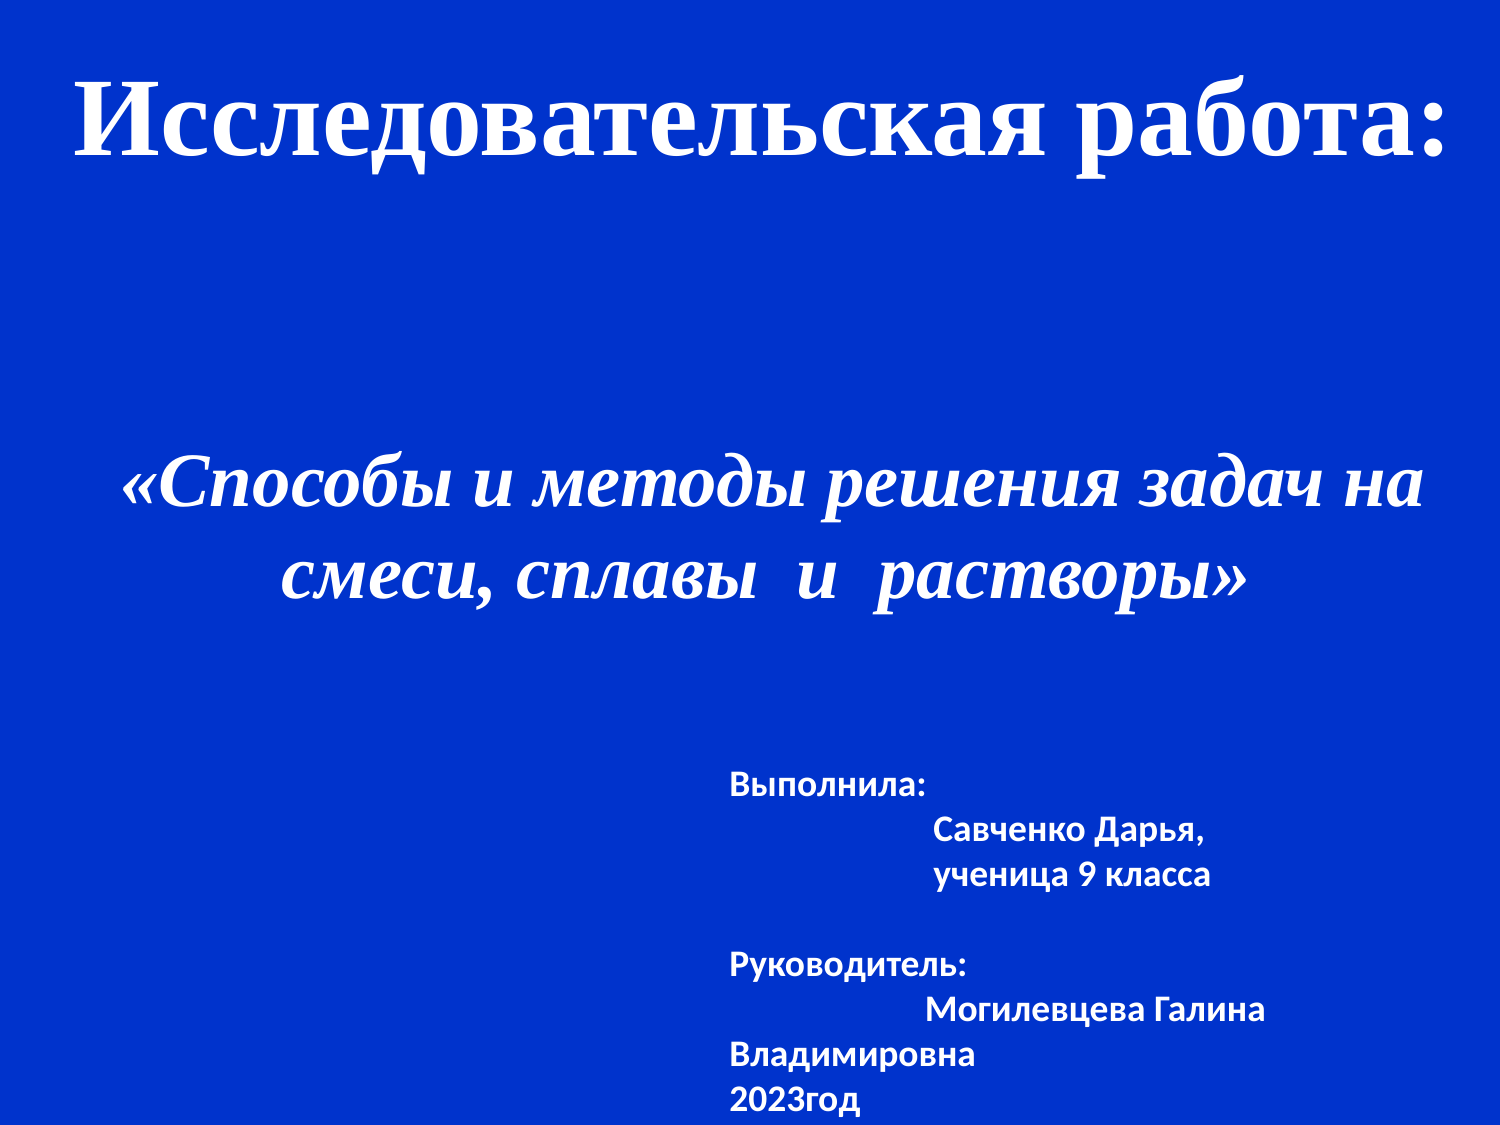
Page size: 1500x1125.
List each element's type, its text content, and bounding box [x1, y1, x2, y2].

title «Способы и методы решения задач на смеси, сплавы и растворы» [91, 420, 1442, 715]
text_box Выполнила: Савченко Дарья, ученица 9 класса Руководитель: Могилевцева Галина Владимировна 2023год [714, 751, 1465, 1125]
text_box [88, 656, 1439, 951]
text_box Исследовательская работа: [41, 30, 1471, 325]
